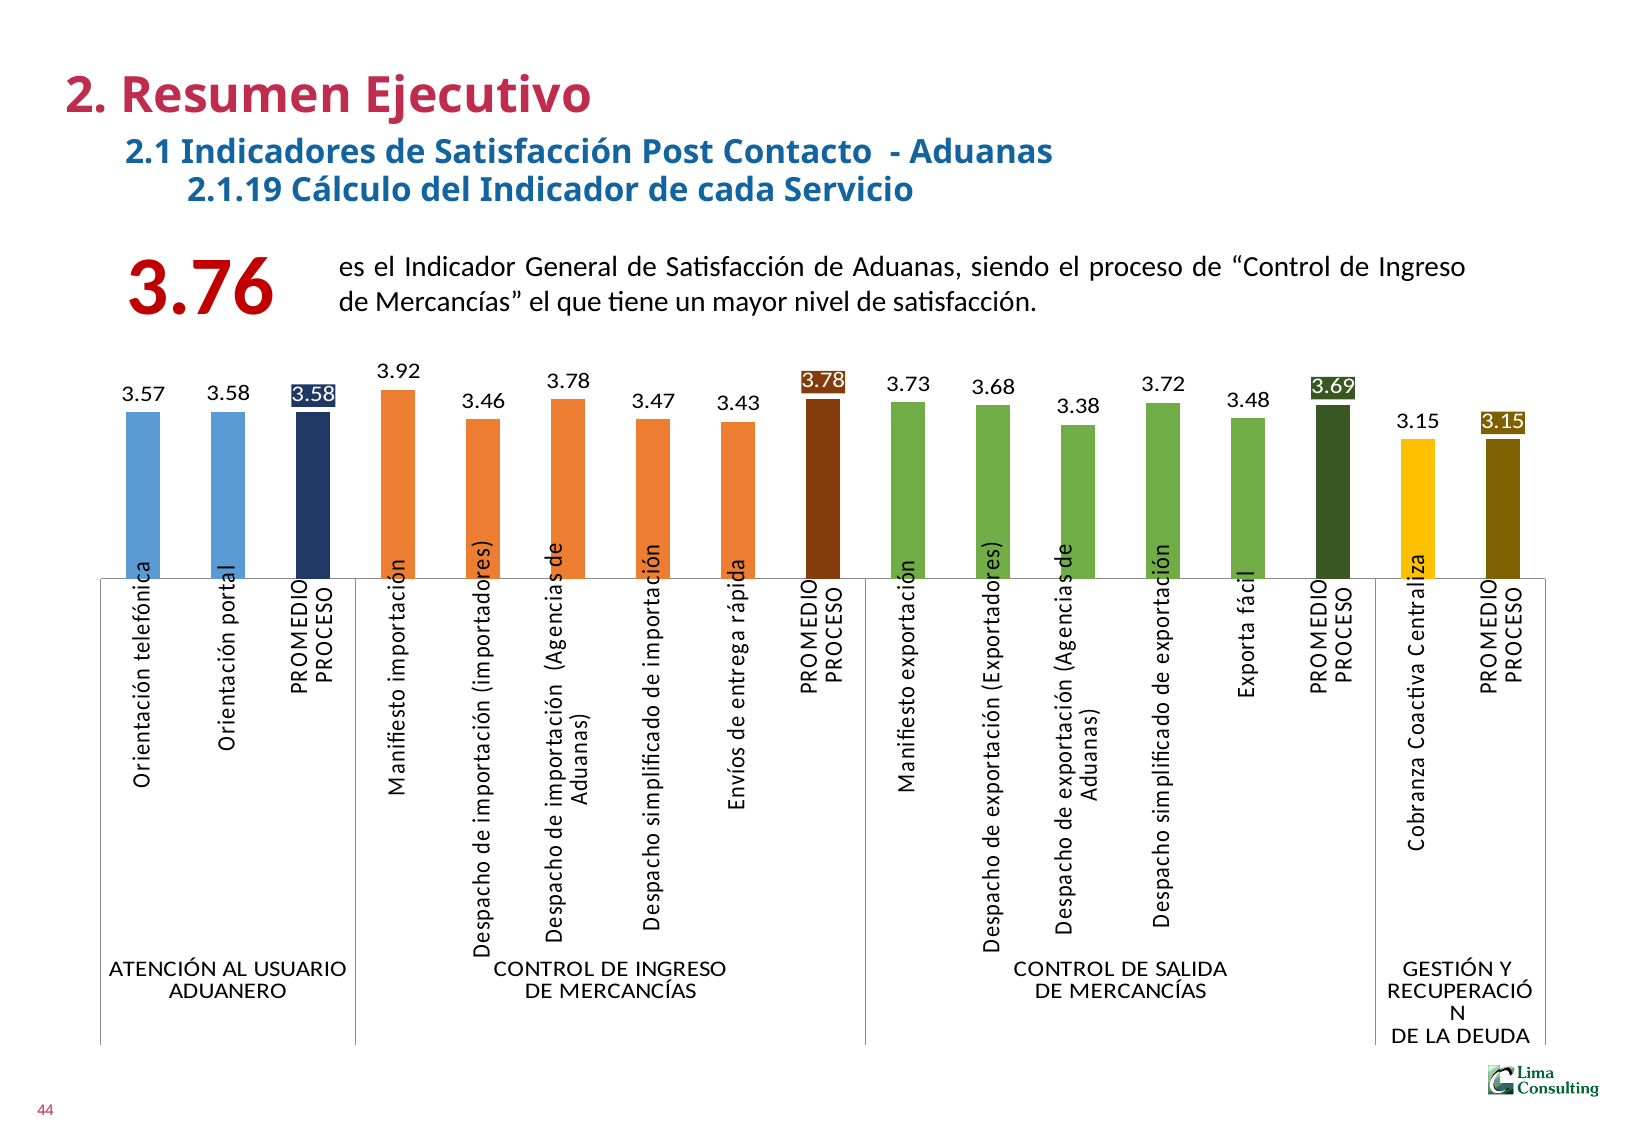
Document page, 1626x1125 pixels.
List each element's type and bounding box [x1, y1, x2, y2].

picture [1488, 1065, 1599, 1097]
title [50, 59, 1599, 219]
text_box [111, 223, 1482, 302]
chart [67, 302, 1558, 1051]
